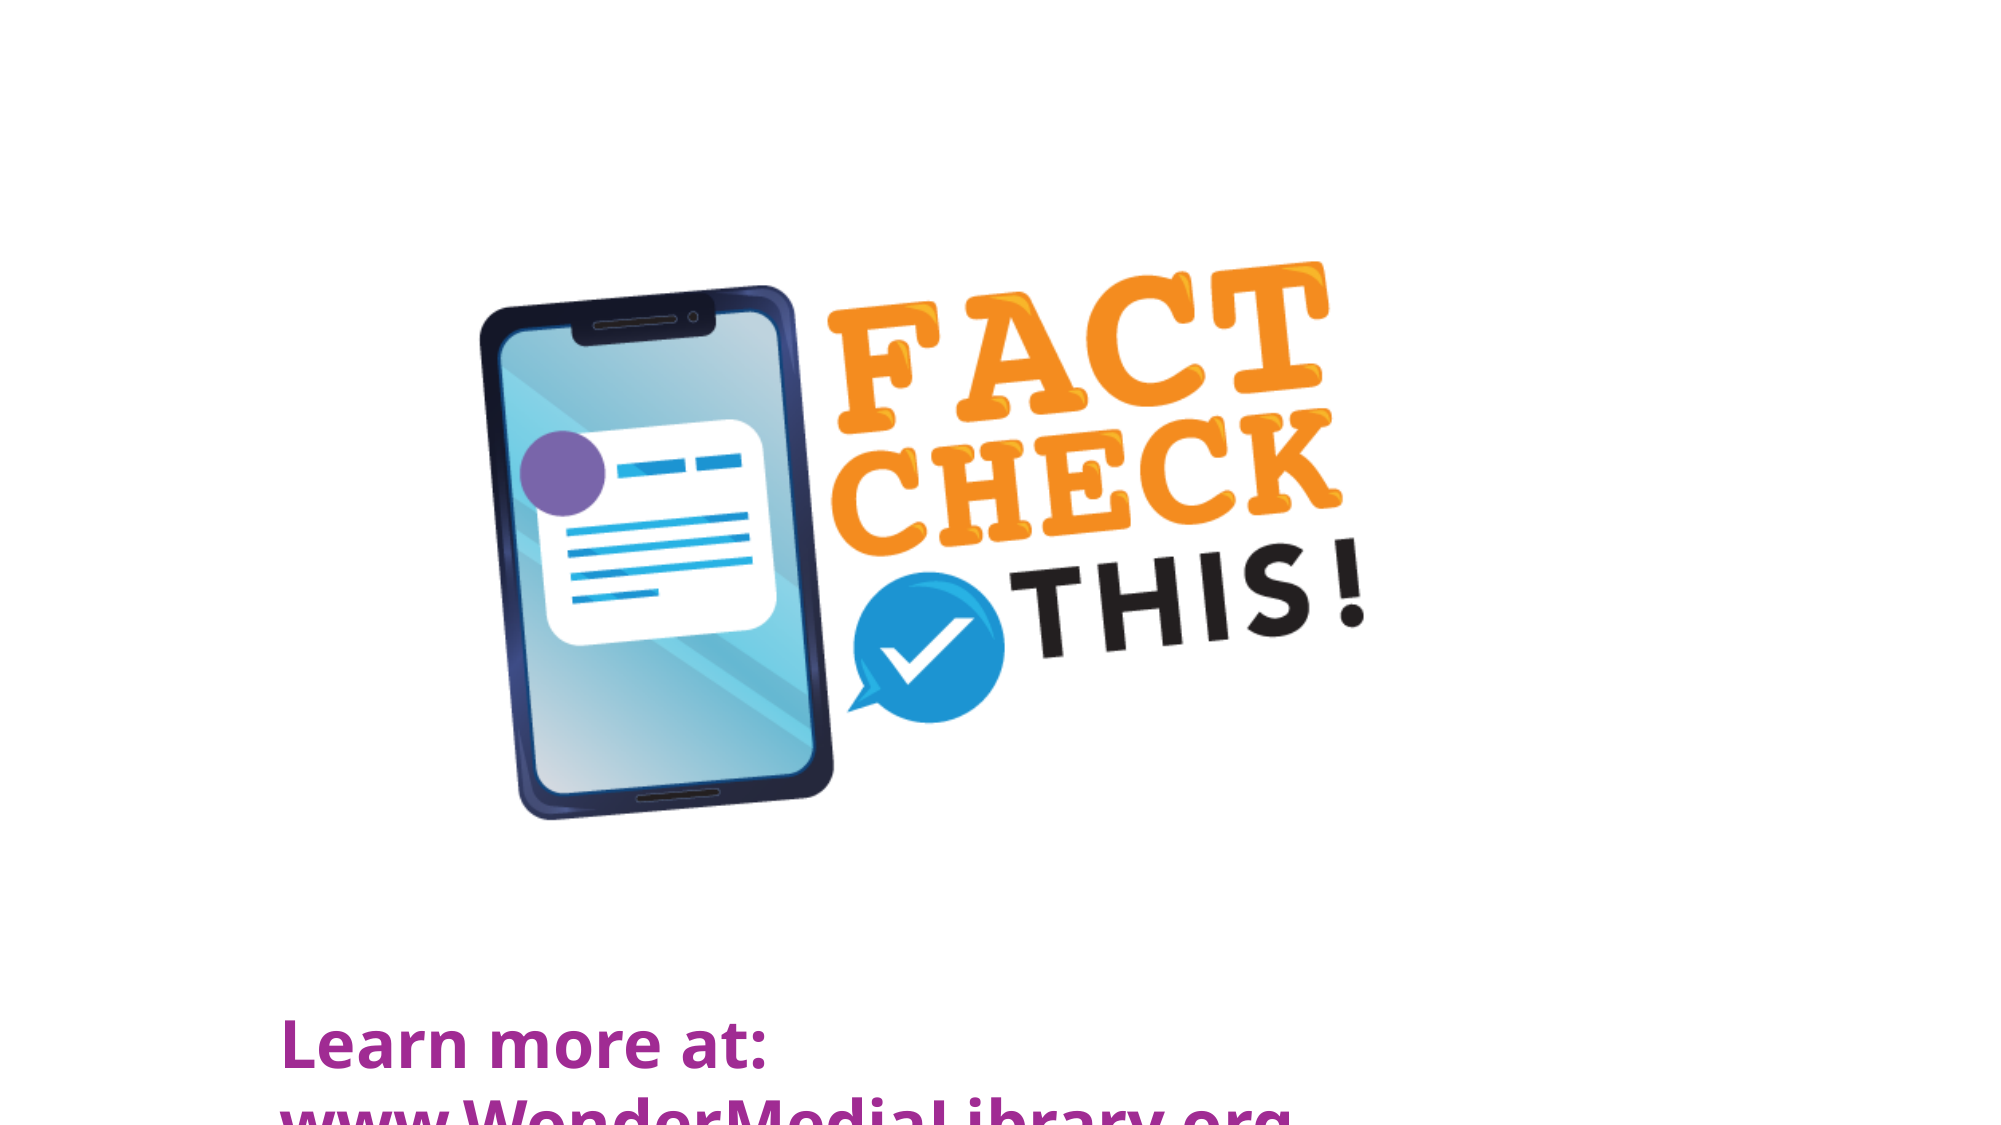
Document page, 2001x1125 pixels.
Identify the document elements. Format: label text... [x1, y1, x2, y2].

picture [284, 141, 1561, 940]
text_box Learn more at: www.WonderMediaLibrary.org [264, 994, 1715, 1125]
